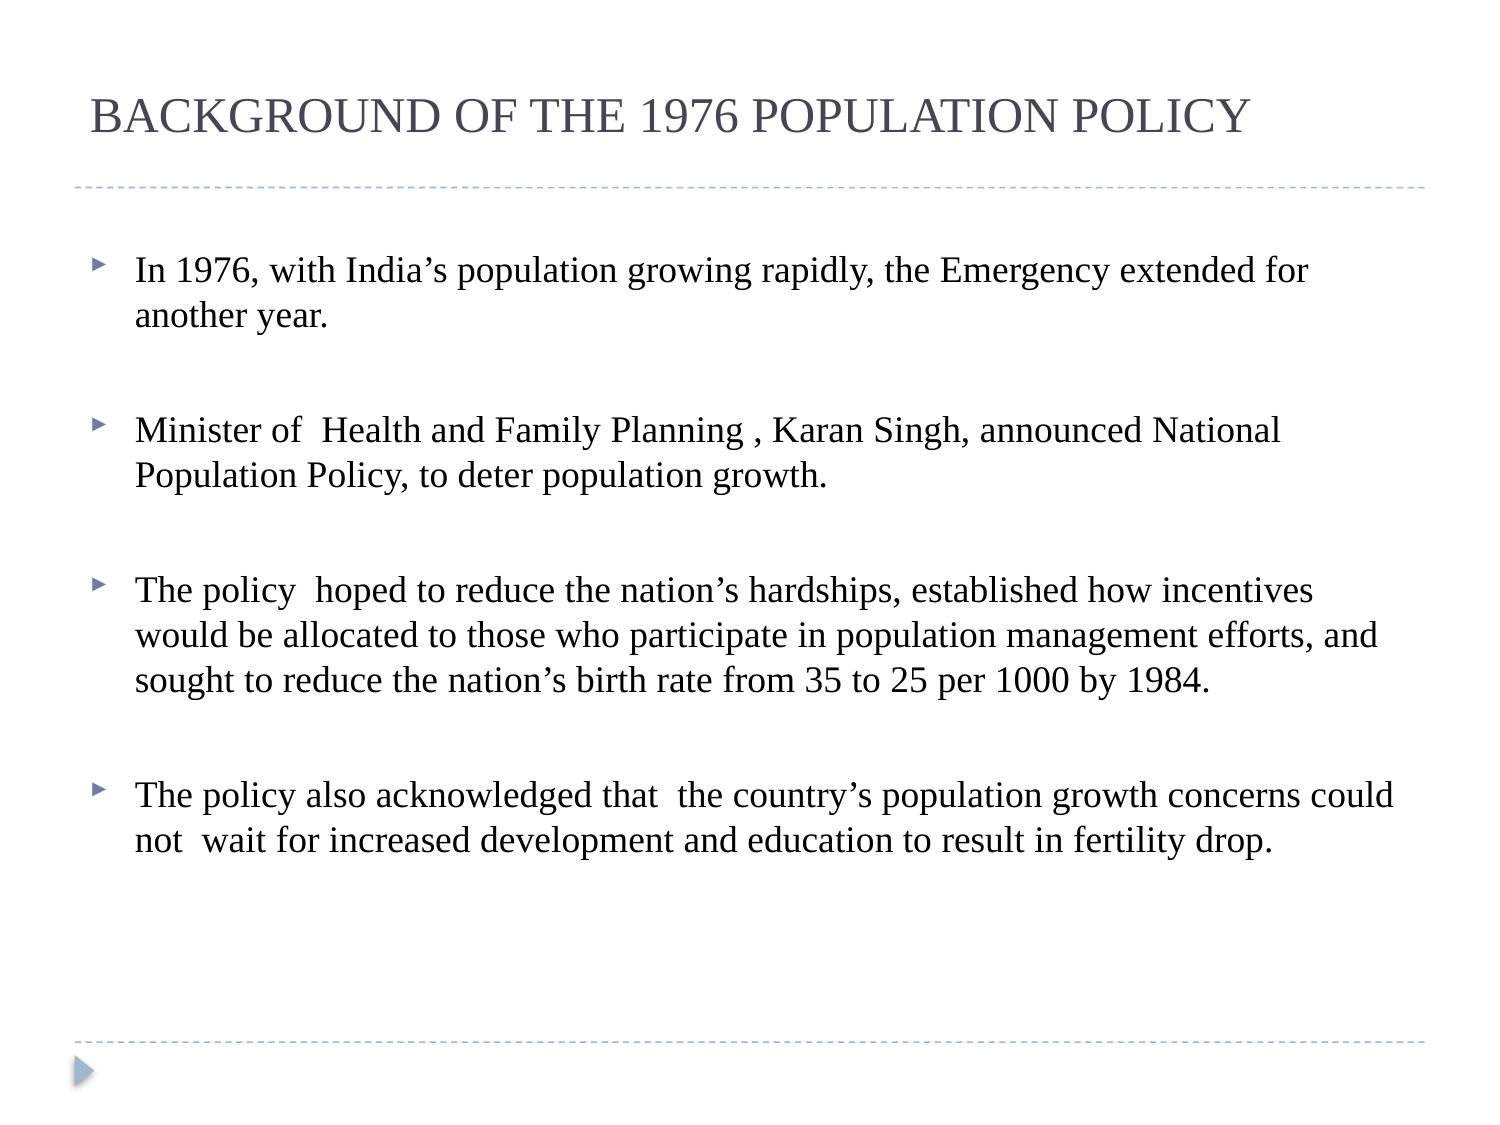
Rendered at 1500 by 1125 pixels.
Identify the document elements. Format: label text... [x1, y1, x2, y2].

list In 1976, with India’s population growing rapidly, the Emergency extended for another year. Minister of Health and Family Planning , Karan Singh, announced National Population Policy, to deter population growth. The policy hoped to reduce the nation’s hardships, established how incentives would be allocated to those who participate in population management efforts, and sought to reduce the nation’s birth rate from 35 to 25 per 1000 by 1984. The policy also acknowledged that the country’s population growth concerns could not wait for increased development and education to result in fertility drop. [75, 237, 1425, 1010]
title BACKGROUND OF THE 1976 POPULATION POLICY [75, 24, 1425, 150]
